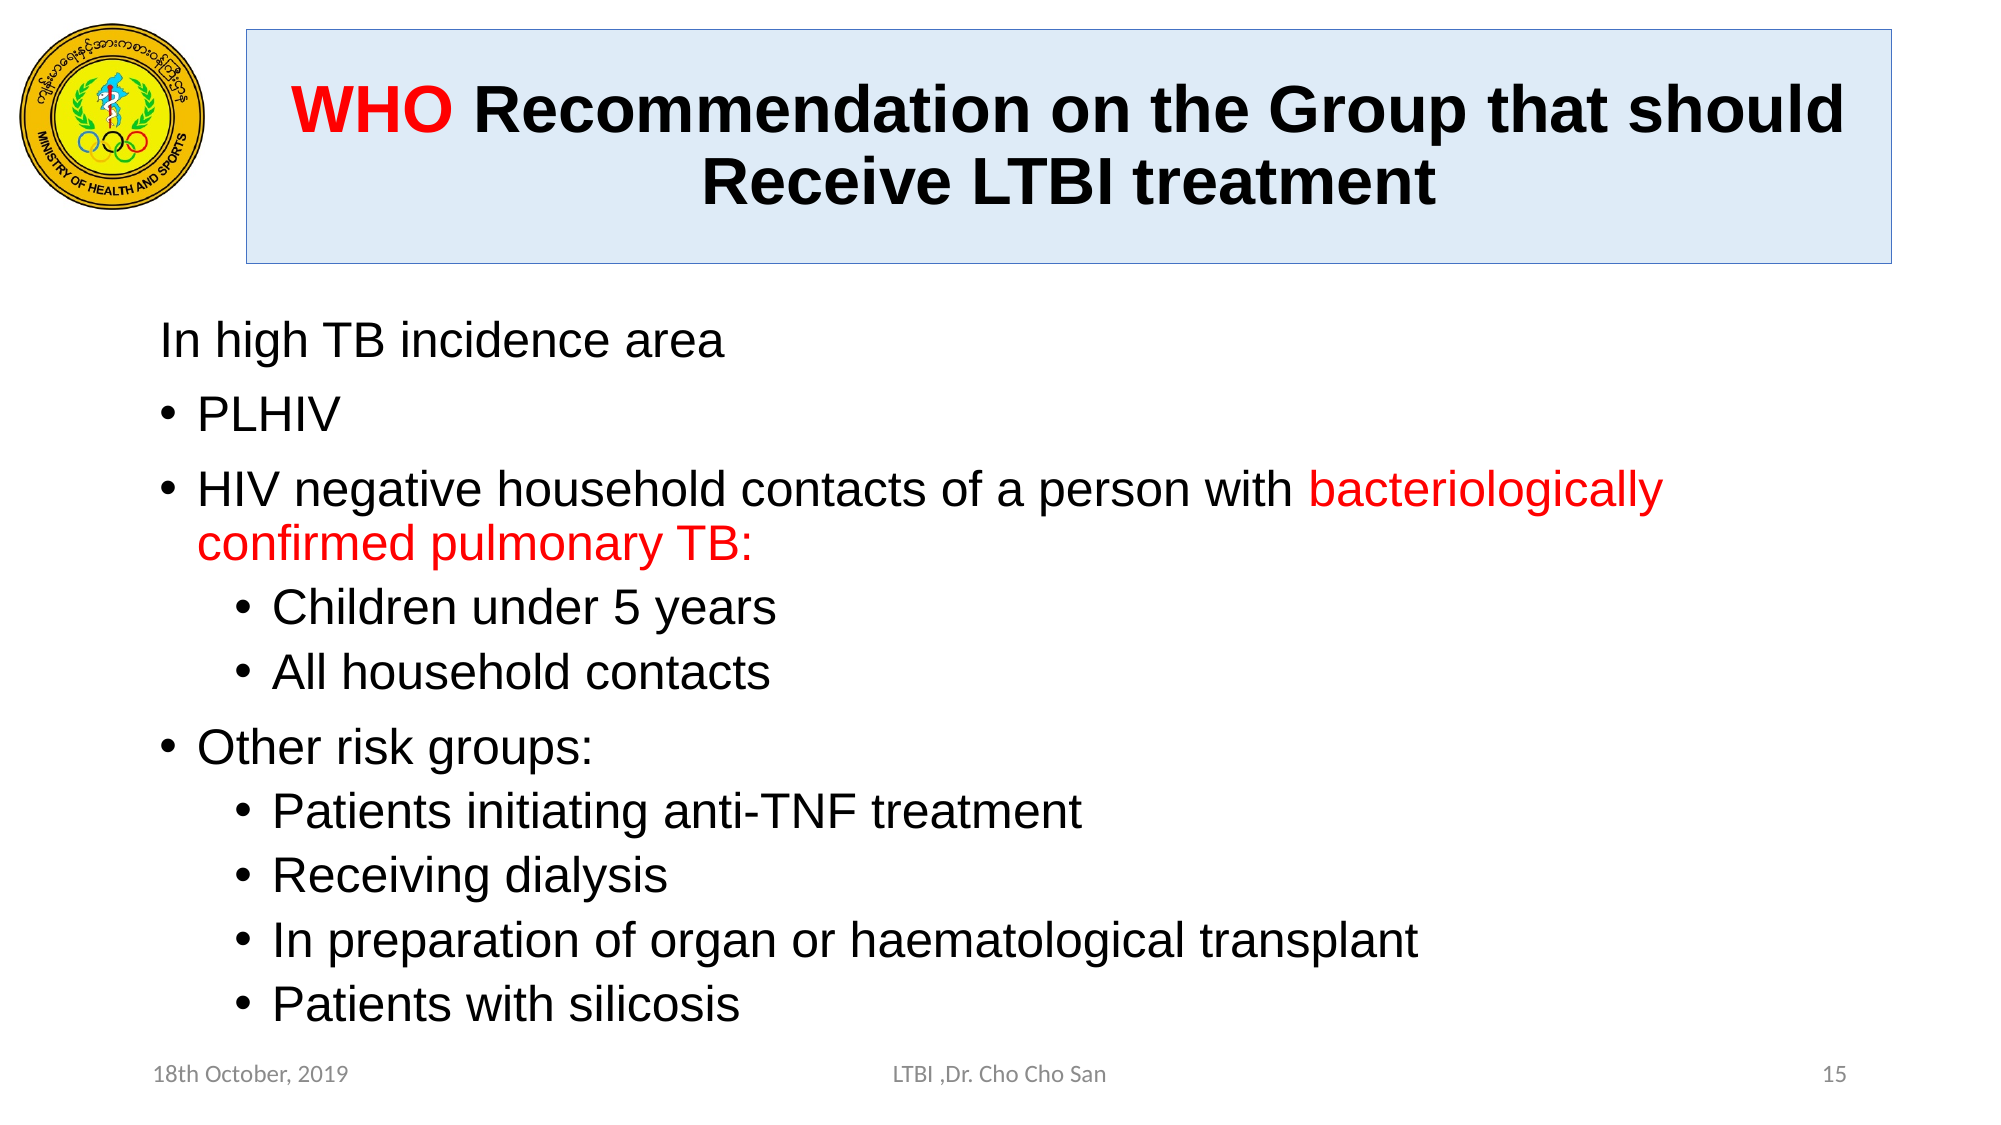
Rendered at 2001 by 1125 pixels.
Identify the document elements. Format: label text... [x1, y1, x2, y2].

list In high TB incidence area PLHIV HIV negative household contacts of a person with bacteriologically confirmed pulmonary TB: Children under 5 years All household contacts Other risk groups: Patients initiating anti-TNF treatment Receiving dialysis In preparation of organ or haematological transplant Patients with silicosis [144, 306, 1870, 1021]
picture [19, 23, 205, 210]
slide_number 15 [1412, 1042, 1863, 1103]
title WHO Recommendation on the Group that should Receive LTBI treatment [246, 29, 1892, 264]
footer LTBI ,Dr. Cho Cho San [662, 1042, 1338, 1103]
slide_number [137, 1042, 588, 1103]
